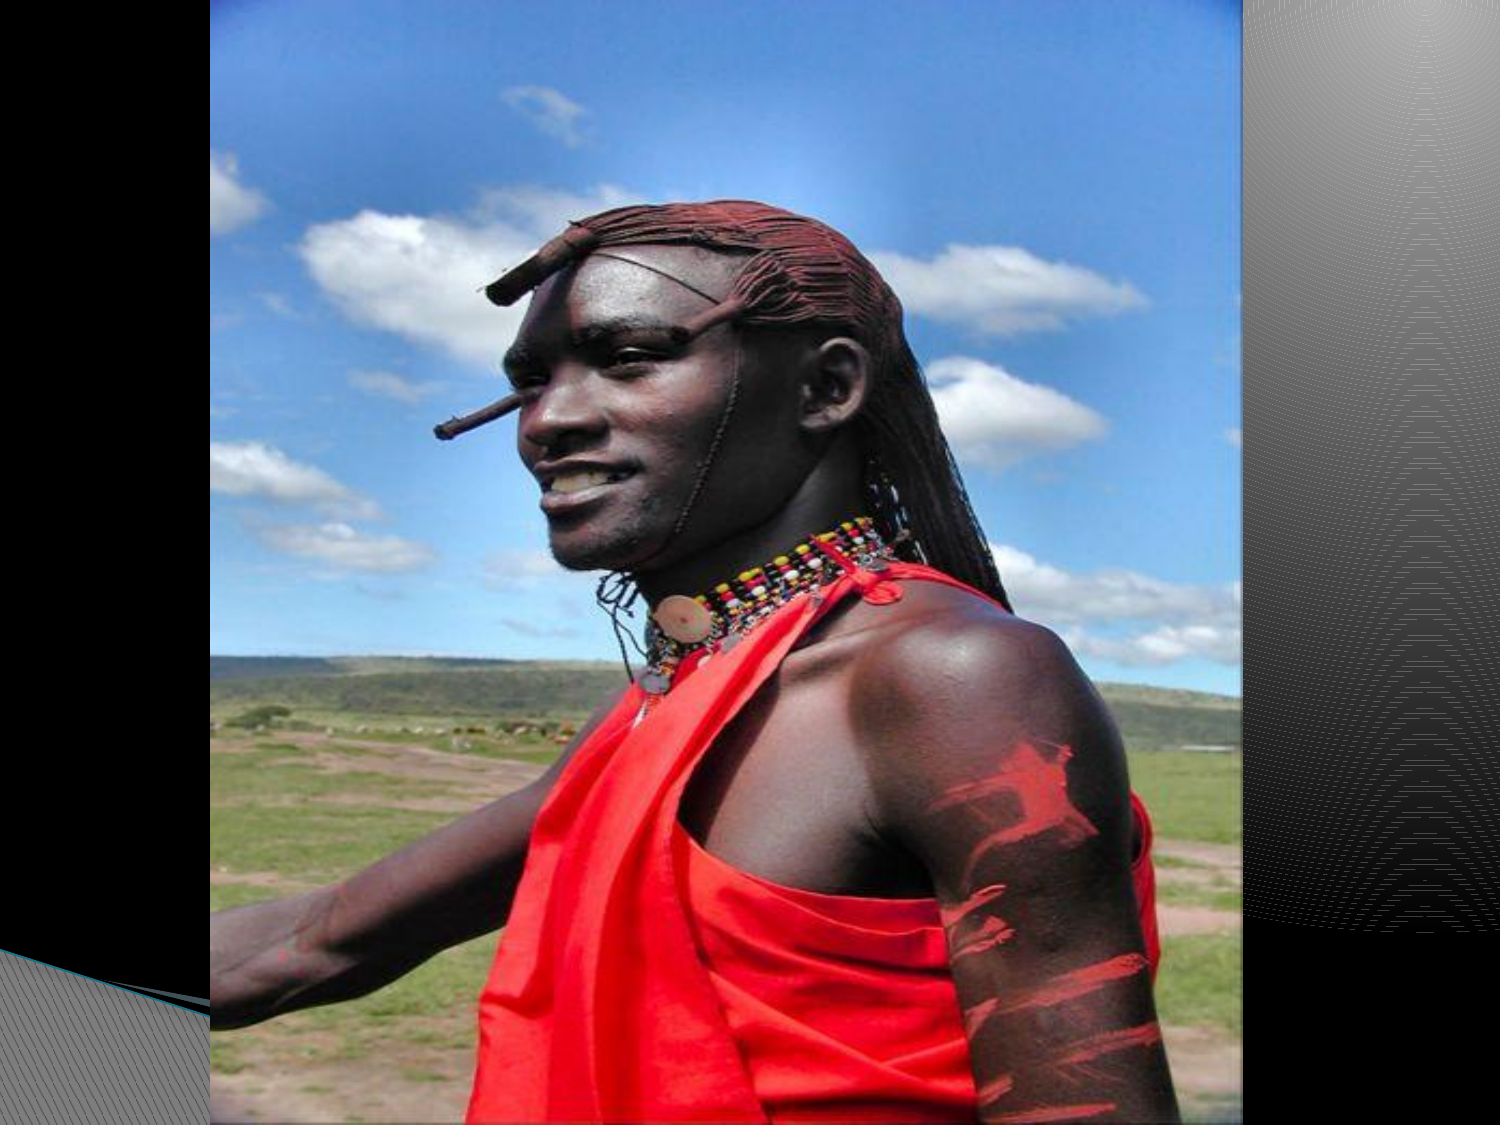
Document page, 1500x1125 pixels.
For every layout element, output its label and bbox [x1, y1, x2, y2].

picture [0, 0, 1243, 1125]
